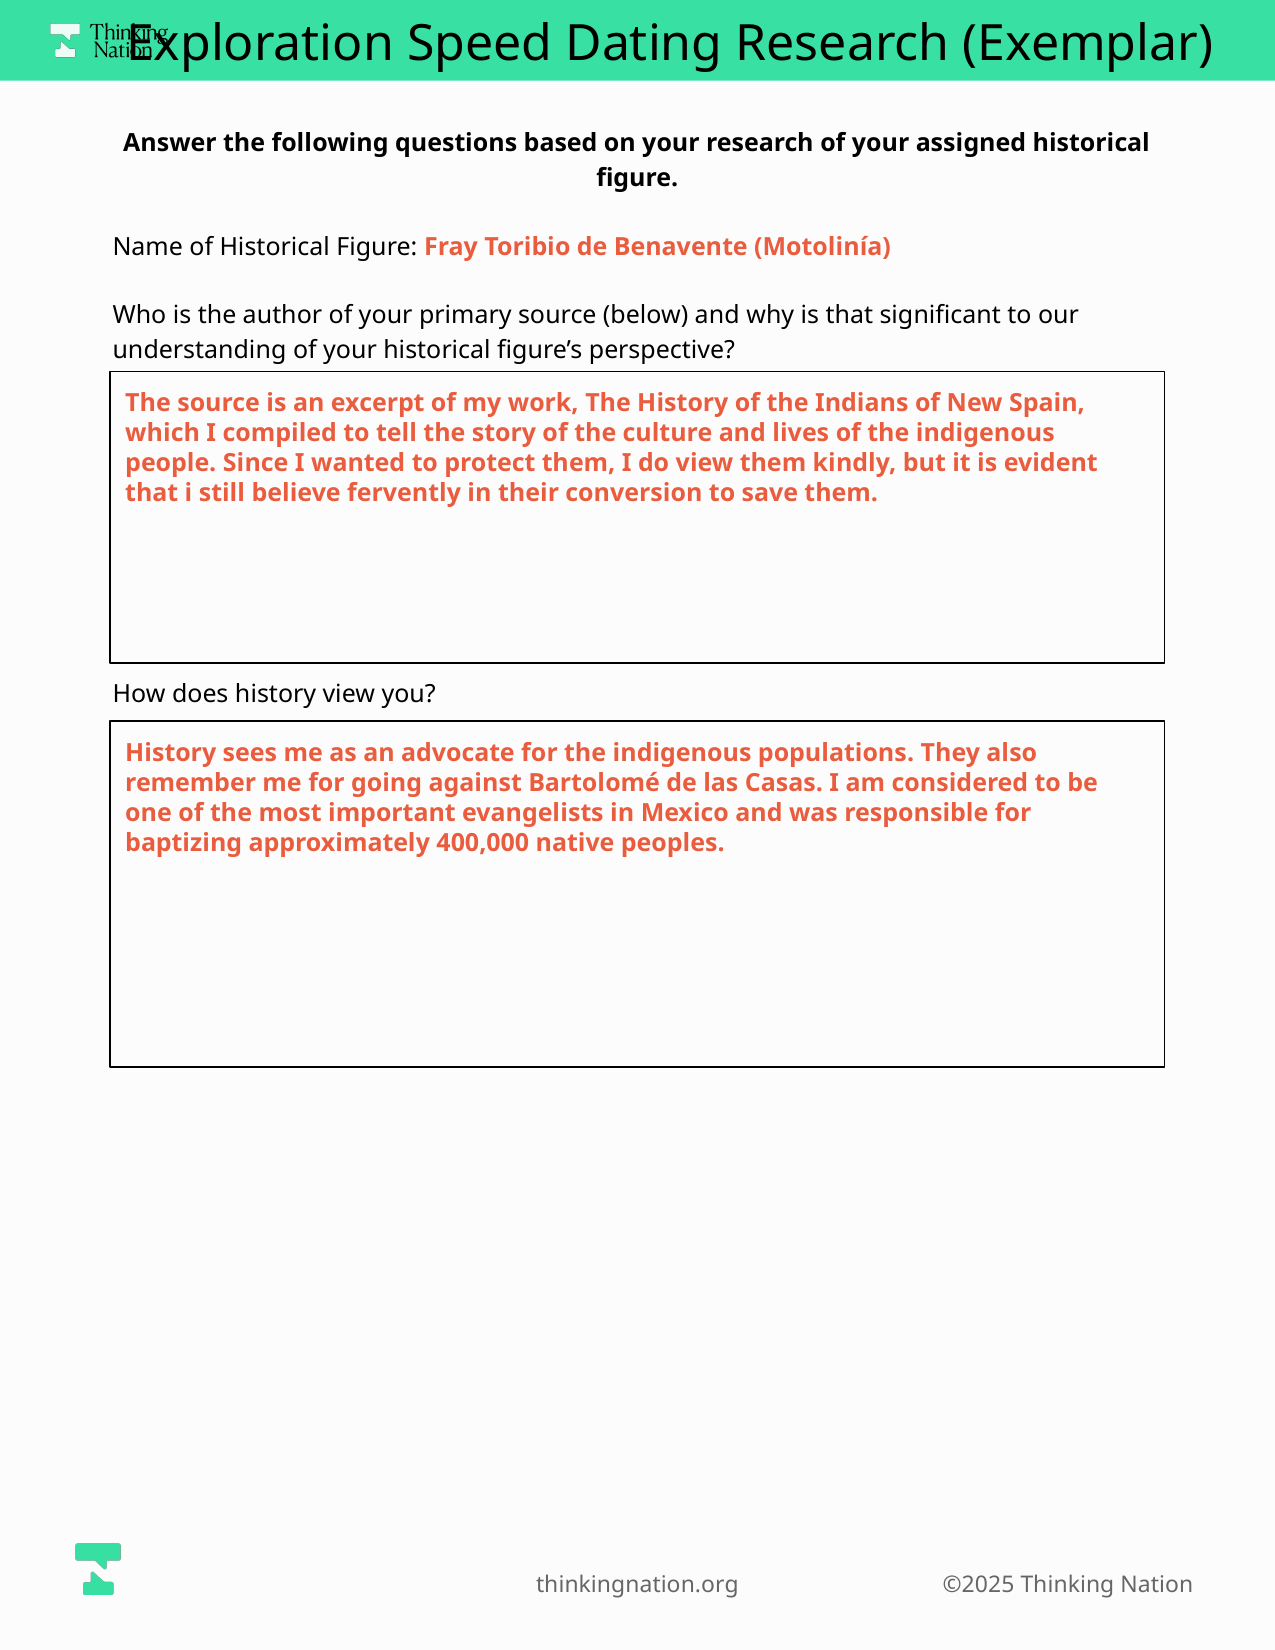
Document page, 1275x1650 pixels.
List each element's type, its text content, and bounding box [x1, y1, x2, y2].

picture [36, 12, 172, 69]
text_box History sees me as an advocate for the indigenous populations. They also remember me for going against Bartolomé de las Casas. I am considered to be one of the most important evangelists in Mexico and was responsible for baptizing approximately 400,000 native peoples. [110, 721, 1165, 1068]
text_box The source is an excerpt of my work, The History of the Indians of New Spain, which I compiled to tell the story of the culture and lives of the indigenous people. Since I wanted to protect them, I do view them kindly, but it is evident that i still believe fervently in their conversion to save them. [110, 371, 1165, 664]
text_box Exploration Speed Dating Research (Exemplar) [0, 0, 1275, 81]
text_box ©2025 Thinking Nation [1178, 1553, 1210, 1605]
picture [62, 1533, 134, 1605]
text_box Answer the following questions based on your research of your assigned historical figure. Name of Historical Figure: Fray Toribio de Benavente (Motolinía) Who is the author of your primary source (below) and why is that significant to our understanding of your historical figure’s perspective? How does history view you? [97, 107, 1178, 1650]
